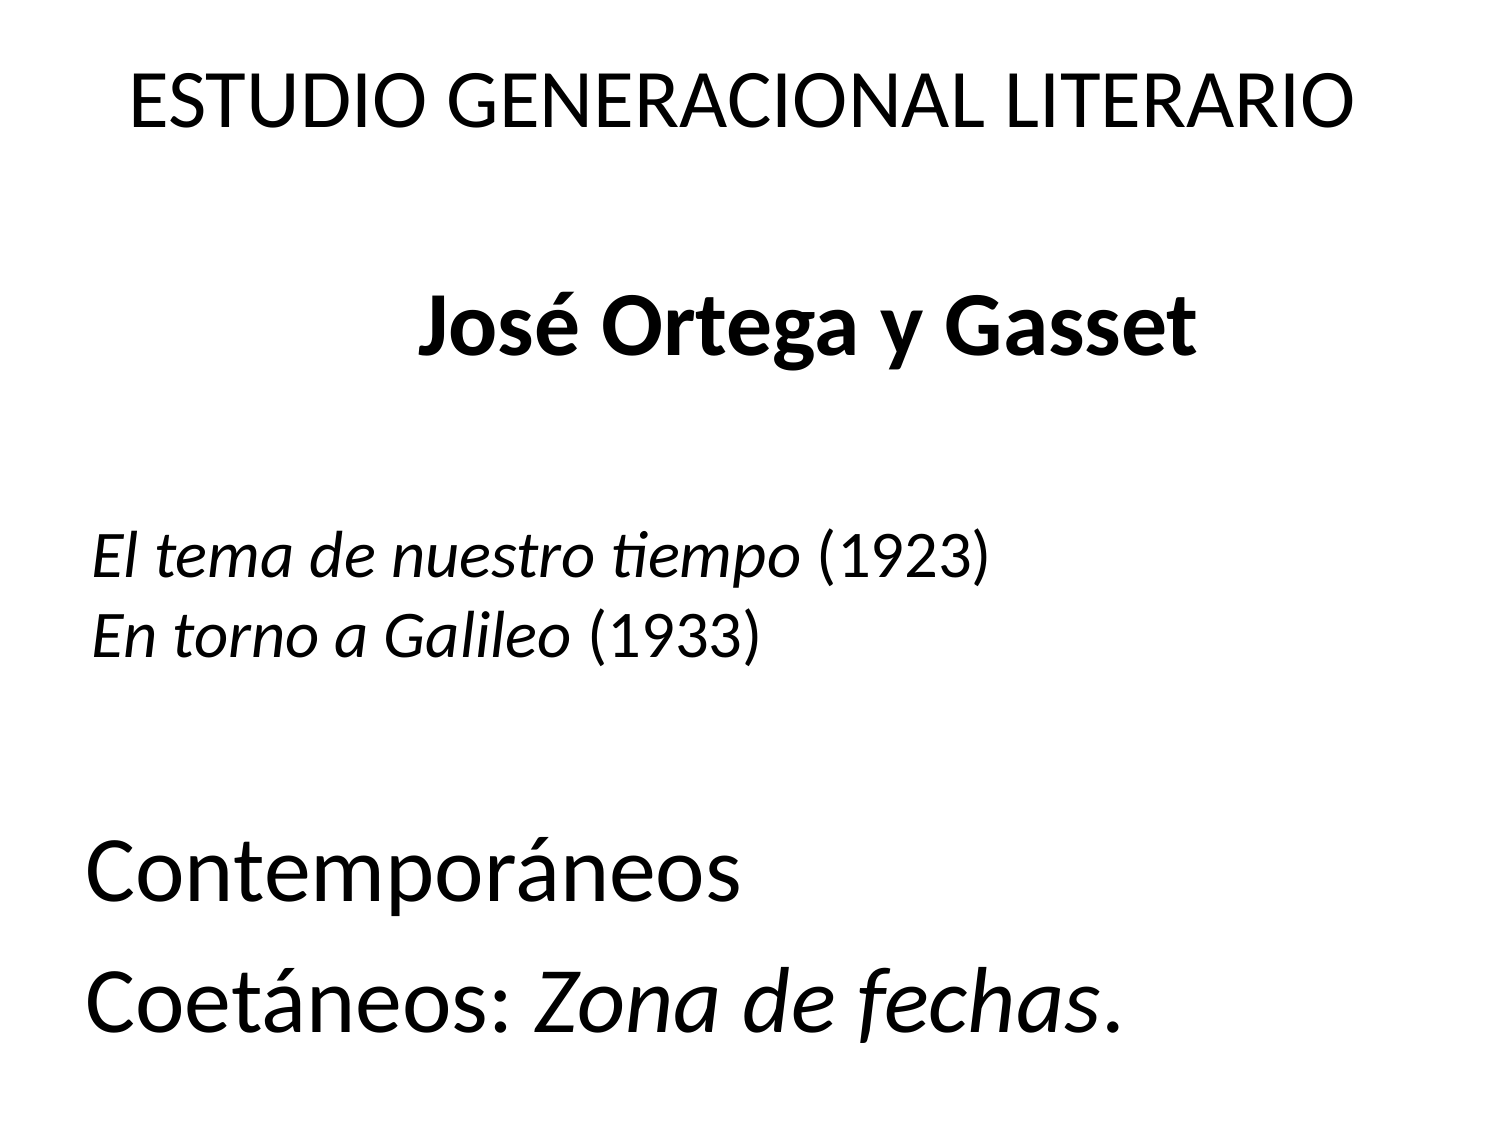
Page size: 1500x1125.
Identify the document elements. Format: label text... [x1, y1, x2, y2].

text_box José Ortega y Gasset [371, 256, 1247, 381]
text_box El tema de nuestro tiempo (1923) En torno a Galileo (1933) [76, 503, 1062, 724]
subtitle Contemporáneos Coetáneos: Zona de fechas. [70, 668, 1454, 1079]
title ESTUDIO GENERACIONAL LITERARIO [105, 23, 1381, 265]
